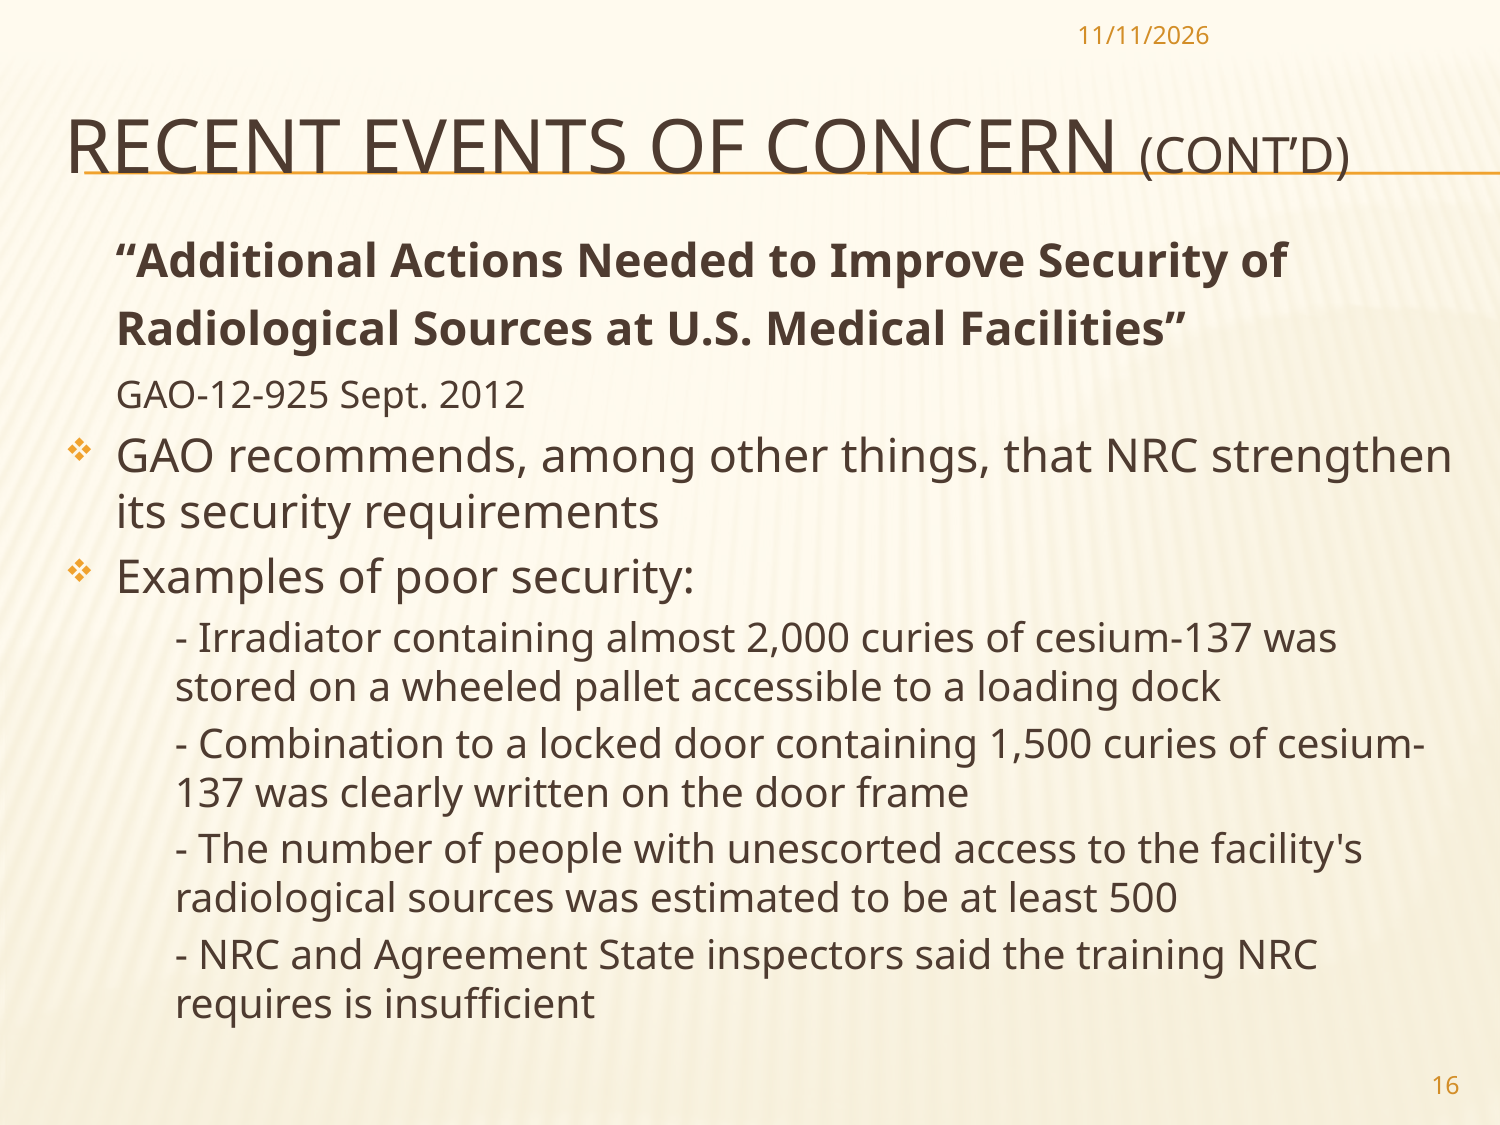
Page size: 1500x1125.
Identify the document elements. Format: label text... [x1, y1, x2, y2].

list “Additional Actions Needed to Improve Security of Radiological Sources at U.S. Medical Facilities” GAO-12-925 Sept. 2012 GAO recommends, among other things, that NRC strengthen its security requirements Examples of poor security: - Irradiator containing almost 2,000 curies of cesium-137 was stored on a wheeled pallet accessible to a loading dock - Combination to a locked door containing 1,500 curies of cesium-137 was clearly written on the door frame - The number of people with unescorted access to the facility's radiological sources was estimated to be at least 500 - NRC and Agreement State inspectors said the training NRC requires is insufficient [50, 212, 1475, 1038]
slide_number 16 [1350, 1061, 1475, 1103]
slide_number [1062, 12, 1475, 60]
title RECENT EVENTS OF CONCERN (cont’d) [50, 75, 1475, 212]
